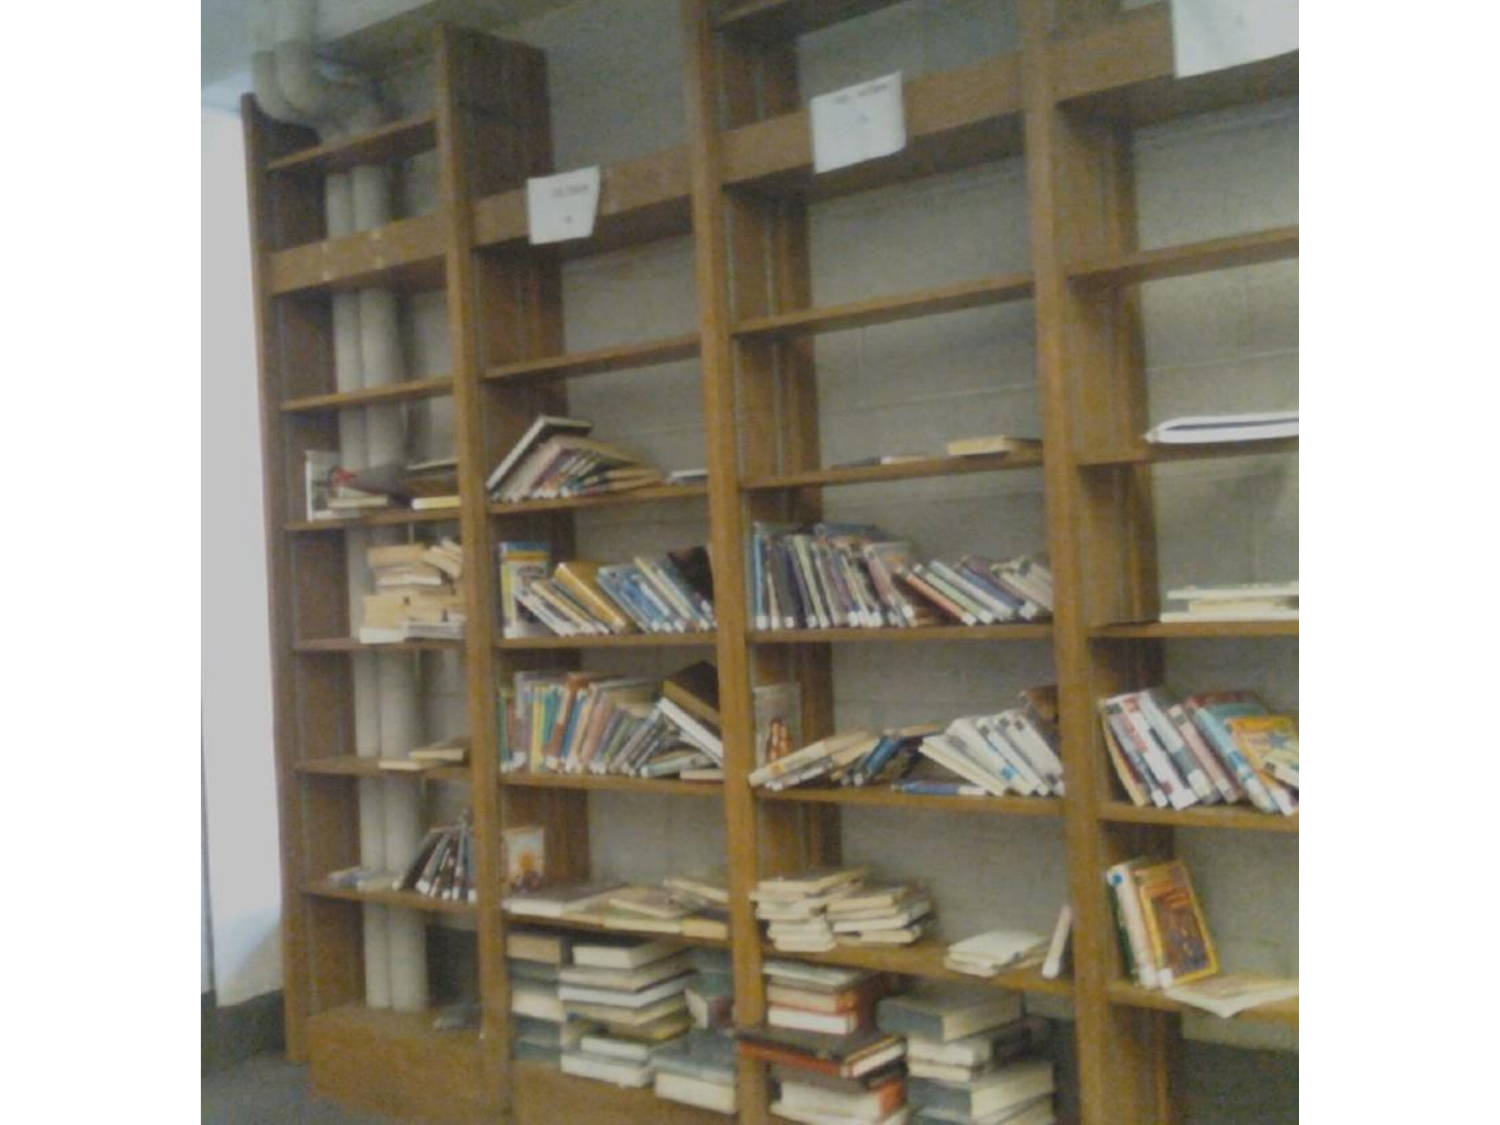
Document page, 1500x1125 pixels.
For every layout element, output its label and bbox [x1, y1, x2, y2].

text_box [200, 0, 1299, 1125]
